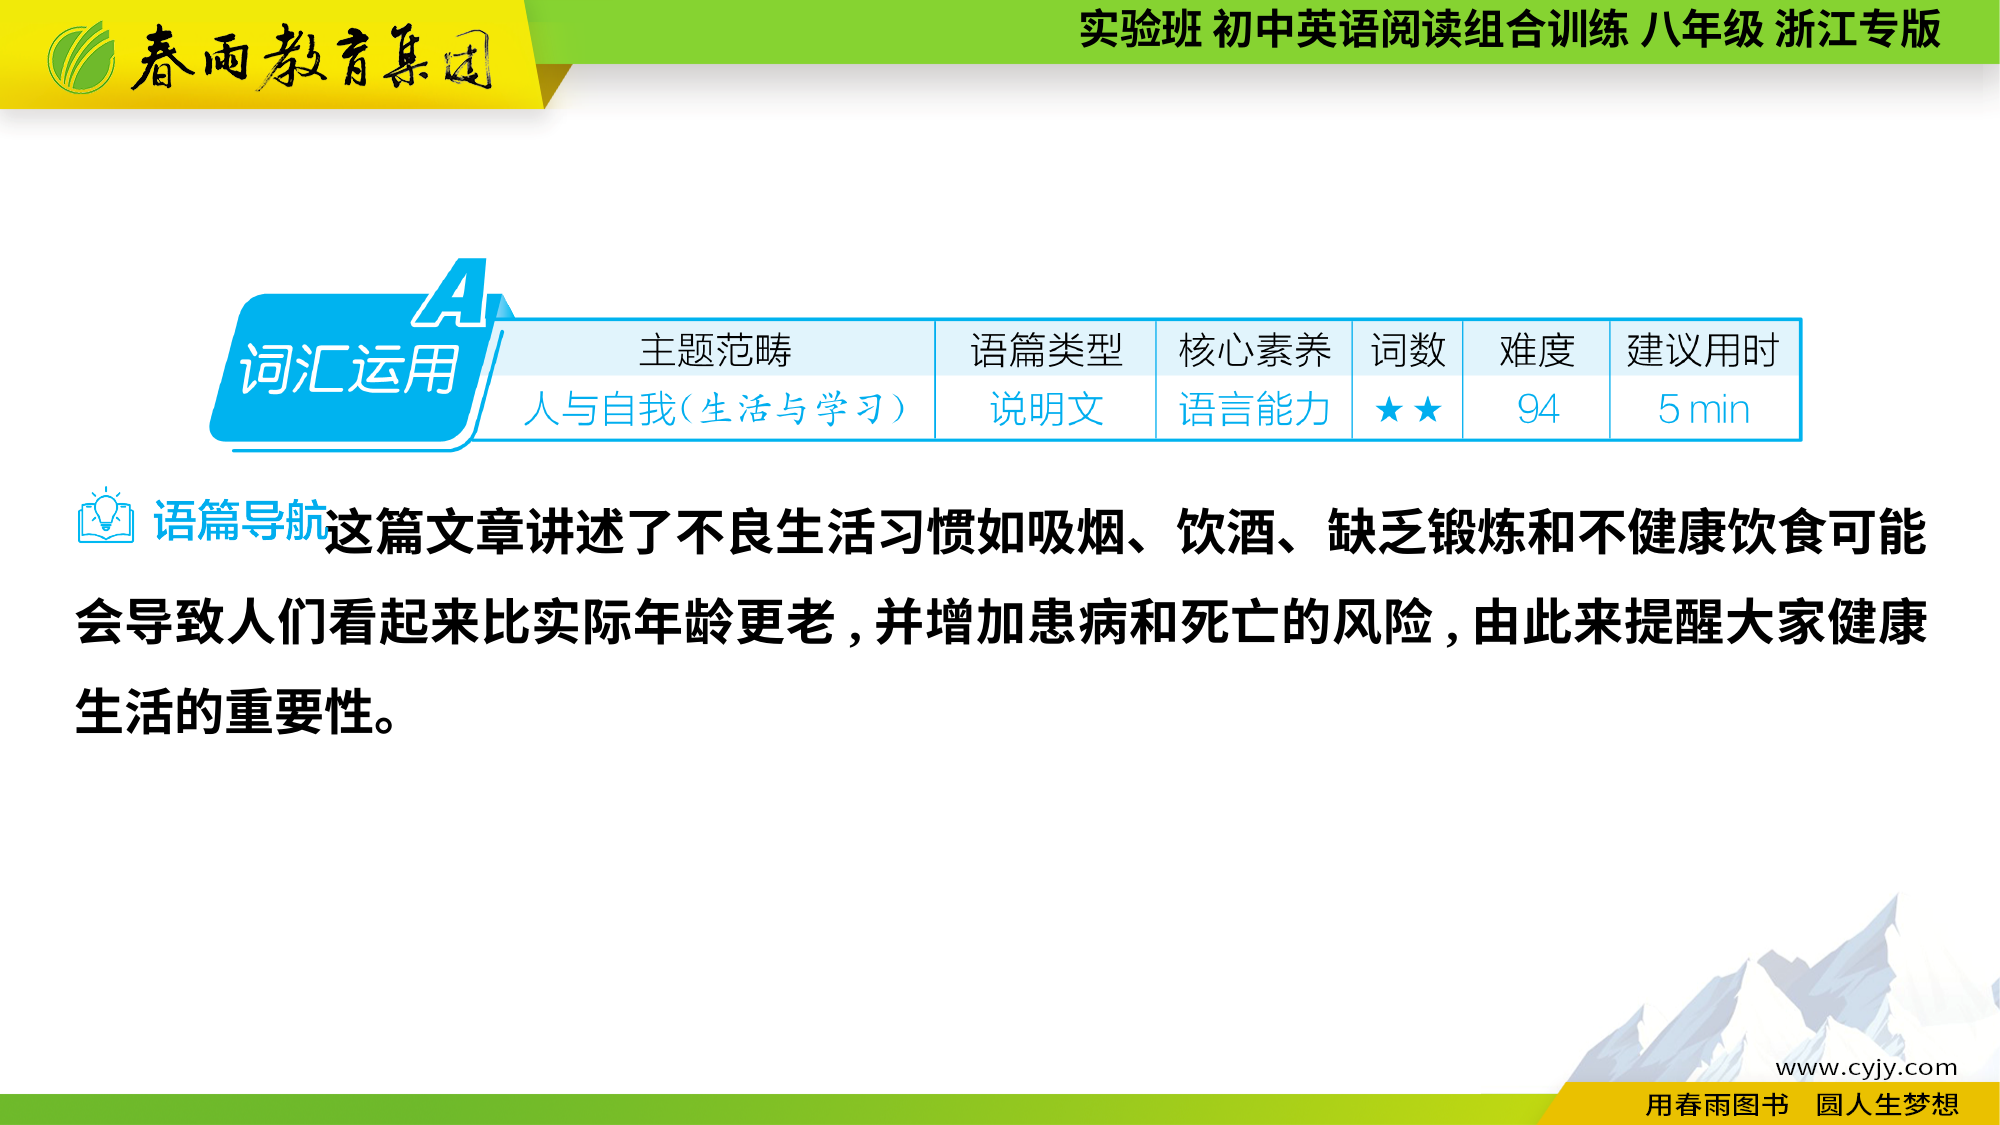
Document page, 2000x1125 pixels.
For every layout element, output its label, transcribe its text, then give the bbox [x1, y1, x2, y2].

picture [0, 0, 2000, 1125]
list 这篇文章讲述了不良生活习惯如吸烟、饮酒、缺乏锻炼和不健康饮食可能会导致人们看起来比实际年龄更老,并增加患病和死亡的风险,由此来提醒大家健康生活的重要性。 [59, 463, 1944, 740]
